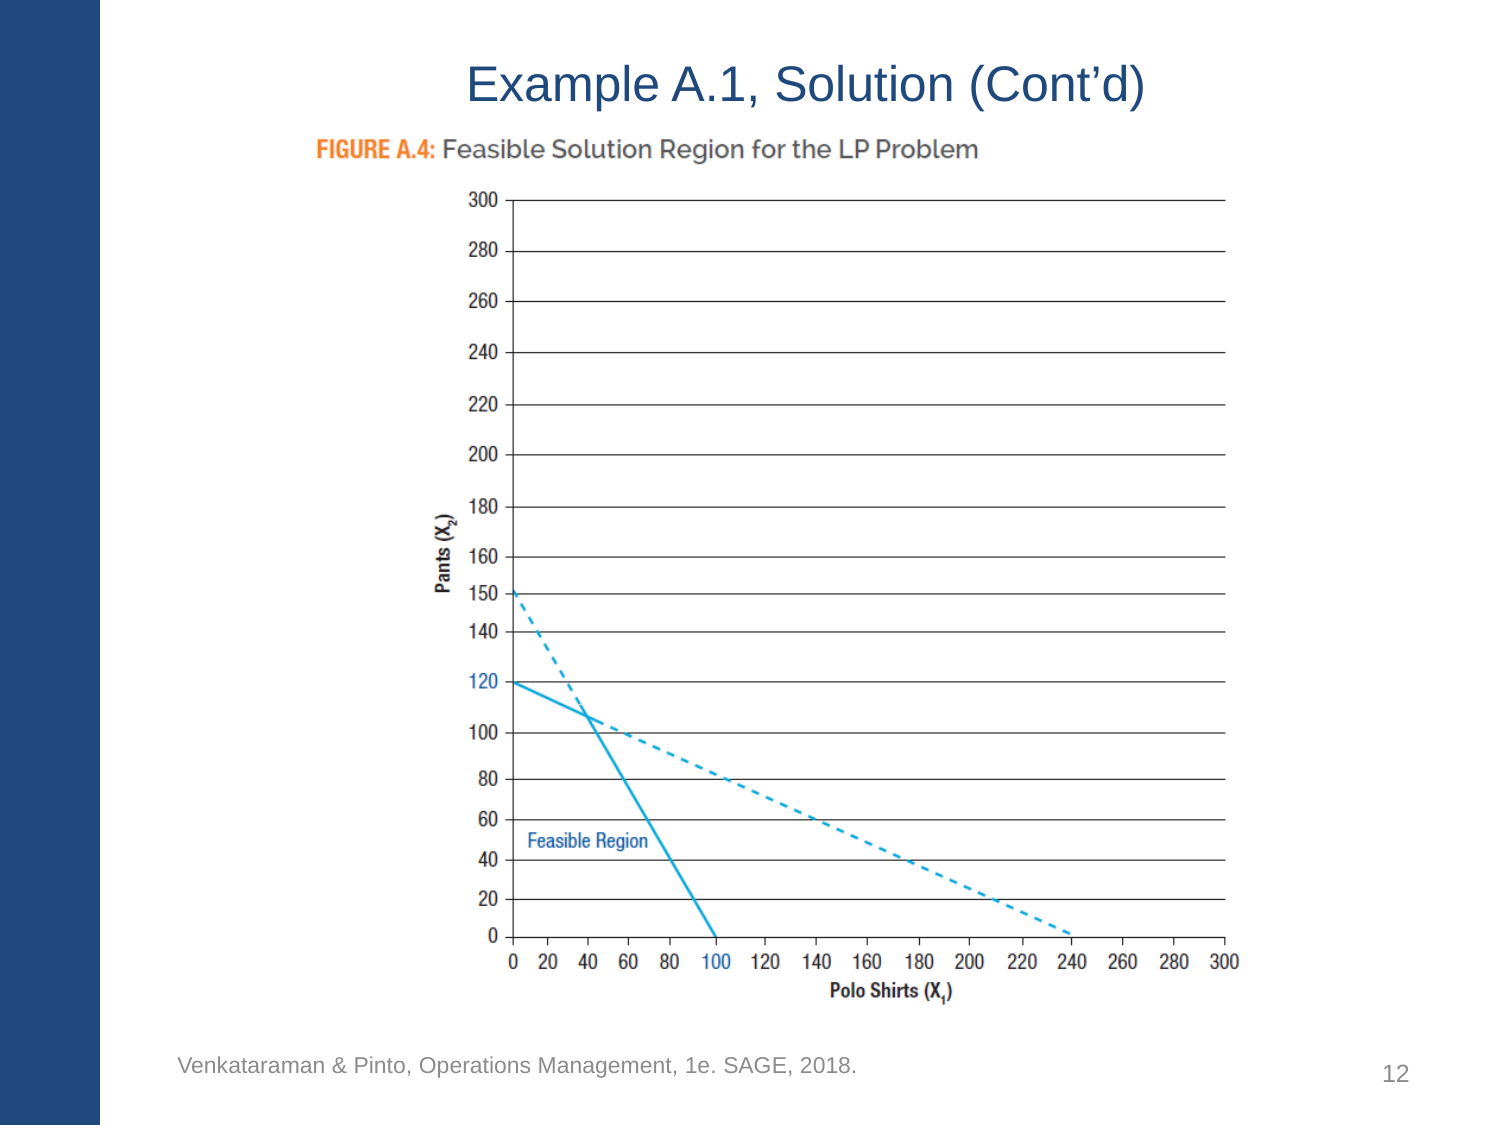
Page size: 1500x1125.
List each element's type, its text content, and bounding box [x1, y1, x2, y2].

title Example A.1, Solution (Cont’d) [174, 24, 1438, 138]
footer Venkataraman & Pinto, Operations Management, 1e. SAGE, 2018. [162, 1042, 1313, 1103]
slide_number 12 [1350, 1042, 1425, 1103]
picture [299, 130, 1356, 1019]
